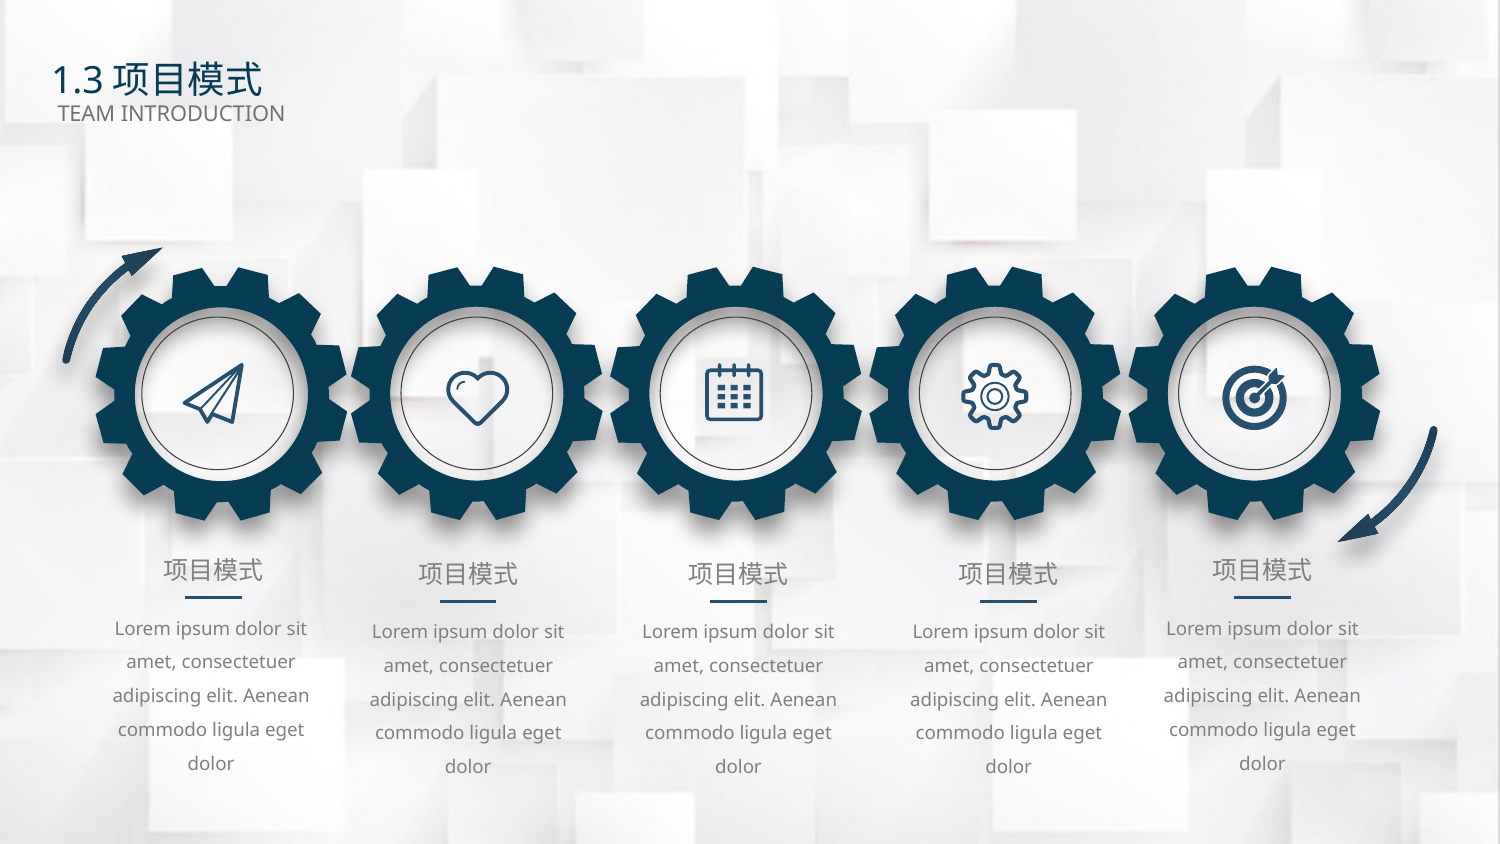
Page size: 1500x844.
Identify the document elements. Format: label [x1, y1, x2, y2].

text_box [93, 547, 330, 750]
text_box [1333, 424, 1439, 545]
text_box [1127, 265, 1382, 522]
text_box [57, 44, 302, 134]
picture [0, 0, 1500, 844]
text_box [94, 266, 346, 522]
text_box [660, 317, 812, 470]
text_box [1222, 365, 1287, 431]
text_box [608, 265, 864, 522]
text_box [1178, 317, 1331, 470]
text_box [961, 362, 1029, 431]
text_box [349, 265, 604, 522]
text_box [1145, 547, 1380, 750]
text_box [705, 362, 764, 422]
text_box [919, 317, 1072, 470]
text_box [350, 551, 586, 753]
text_box [182, 363, 244, 424]
text_box [141, 317, 294, 470]
text_box [868, 265, 1123, 522]
text_box [621, 551, 856, 753]
text_box [400, 317, 553, 470]
text_box [61, 245, 167, 365]
text_box [891, 551, 1126, 753]
text_box [446, 370, 510, 426]
